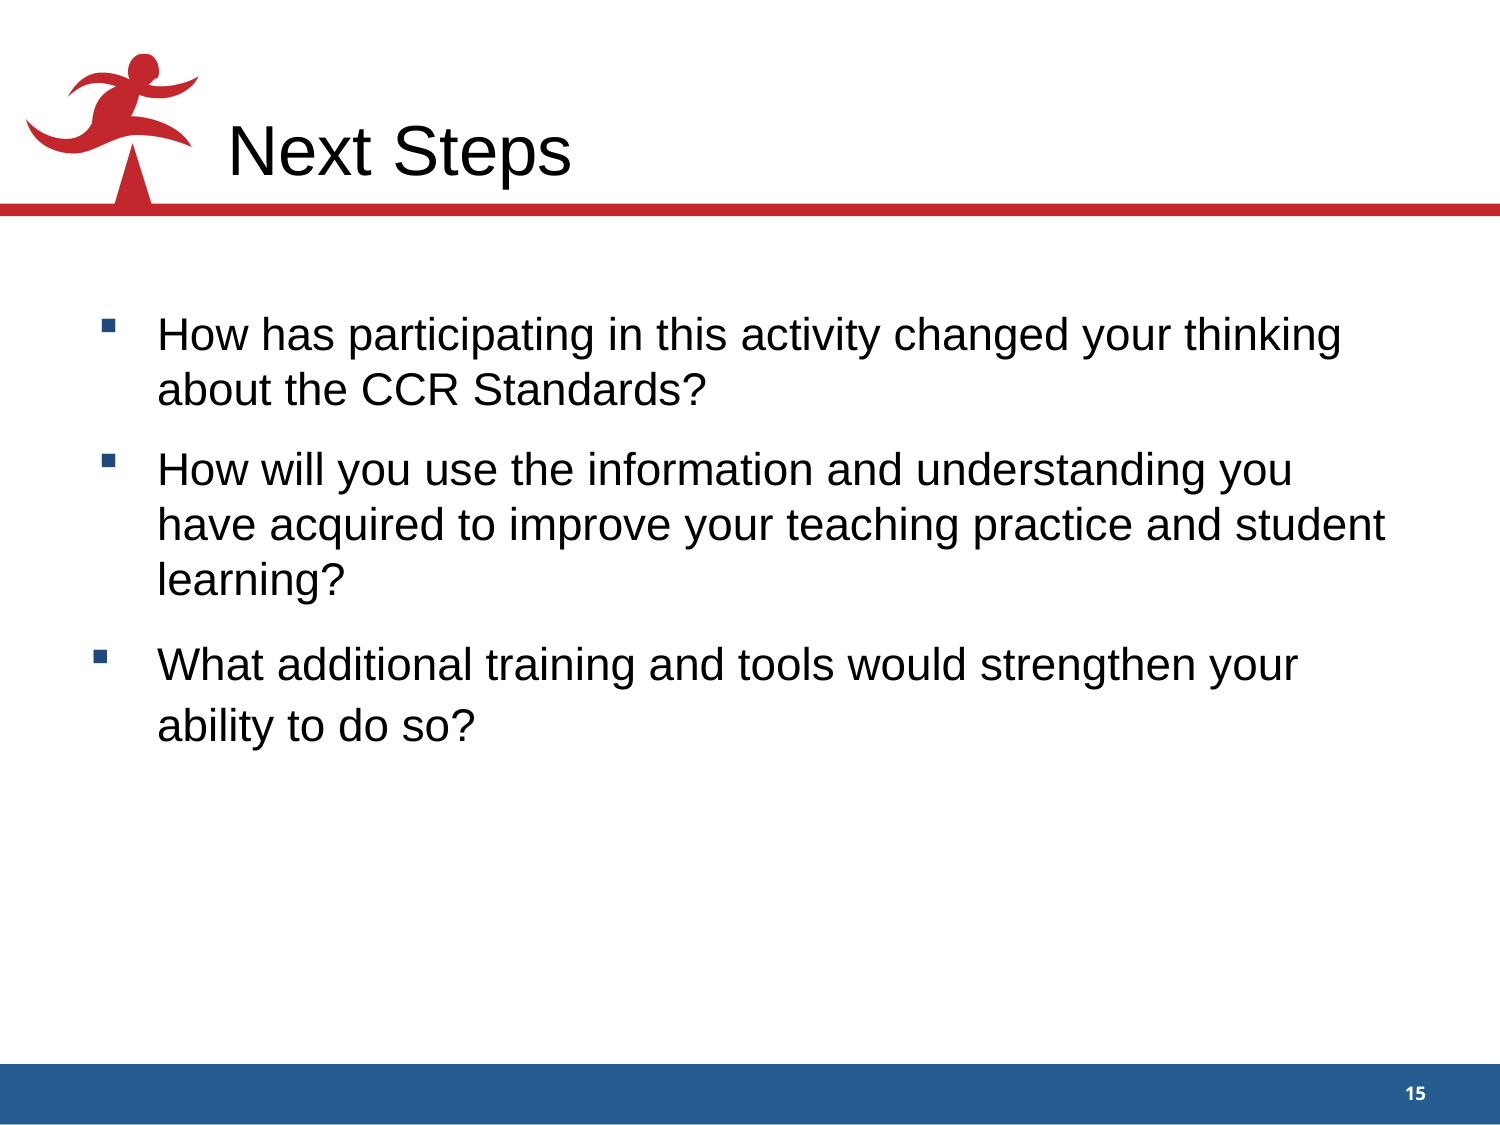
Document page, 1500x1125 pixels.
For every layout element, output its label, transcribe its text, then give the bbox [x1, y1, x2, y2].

title Next Steps [212, 47, 1375, 198]
list How has participating in this activity changed your thinking about the CCR Standards? How will you use the information and understanding you have acquired to improve your teaching practice and student learning? What additional training and tools would strengthen your ability to do so? [75, 297, 1407, 872]
picture [0, 0, 1500, 1125]
